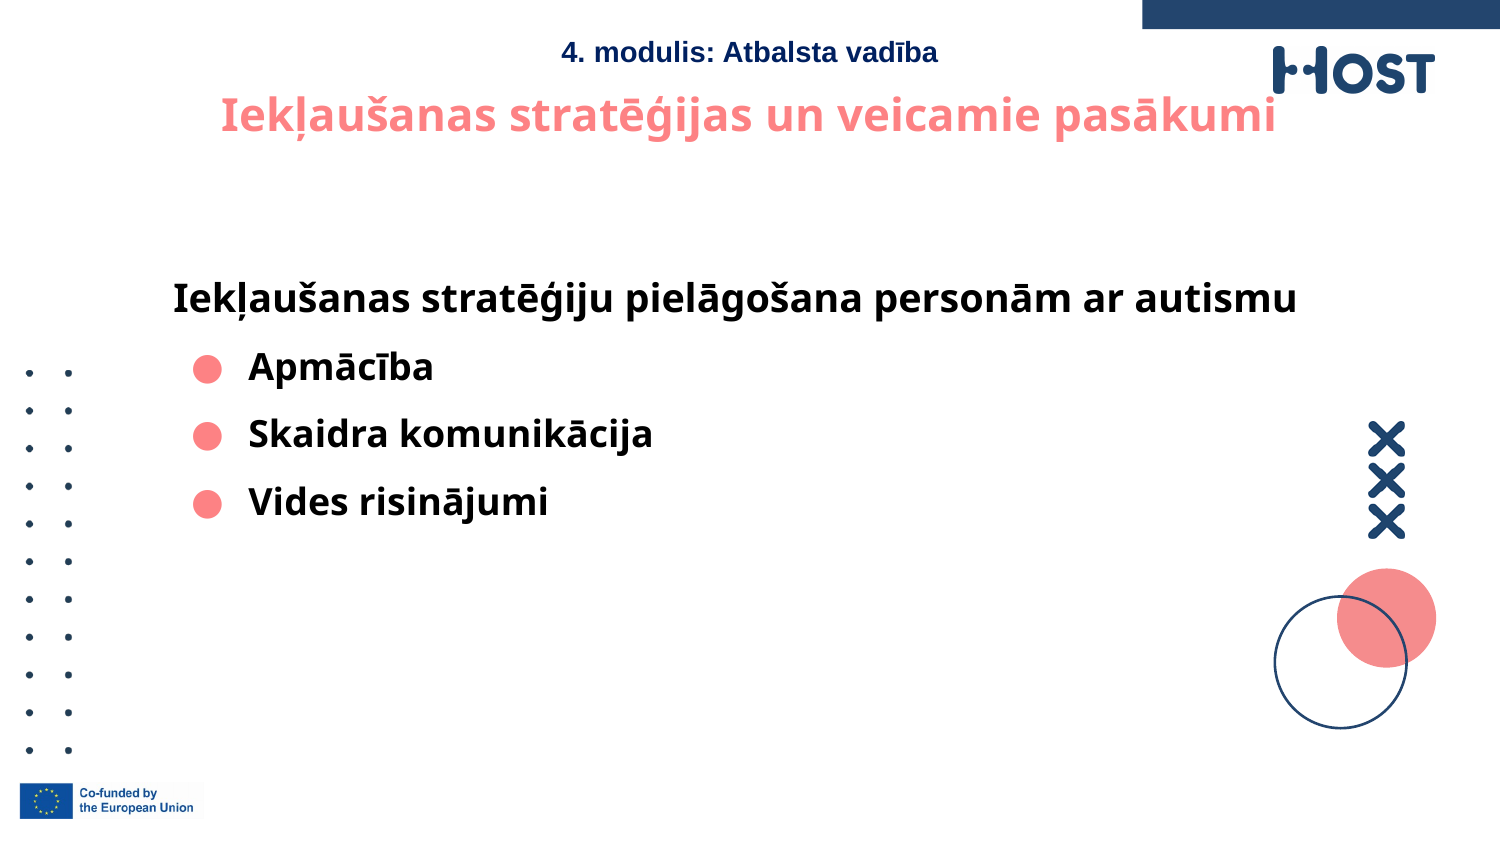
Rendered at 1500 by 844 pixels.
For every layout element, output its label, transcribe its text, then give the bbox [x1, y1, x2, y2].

text_box 4. modulis: Atbalsta vadība [545, 13, 955, 71]
picture [1273, 46, 1435, 94]
picture [0, 370, 204, 820]
list Iekļaušanas stratēģiju pielāgošana personām ar autismu Apmācība Skaidra komunikācija Vides risinājumi [158, 233, 1441, 693]
title Iekļaušanas stratēģijas un veicamie pasākumi [186, 70, 1314, 160]
